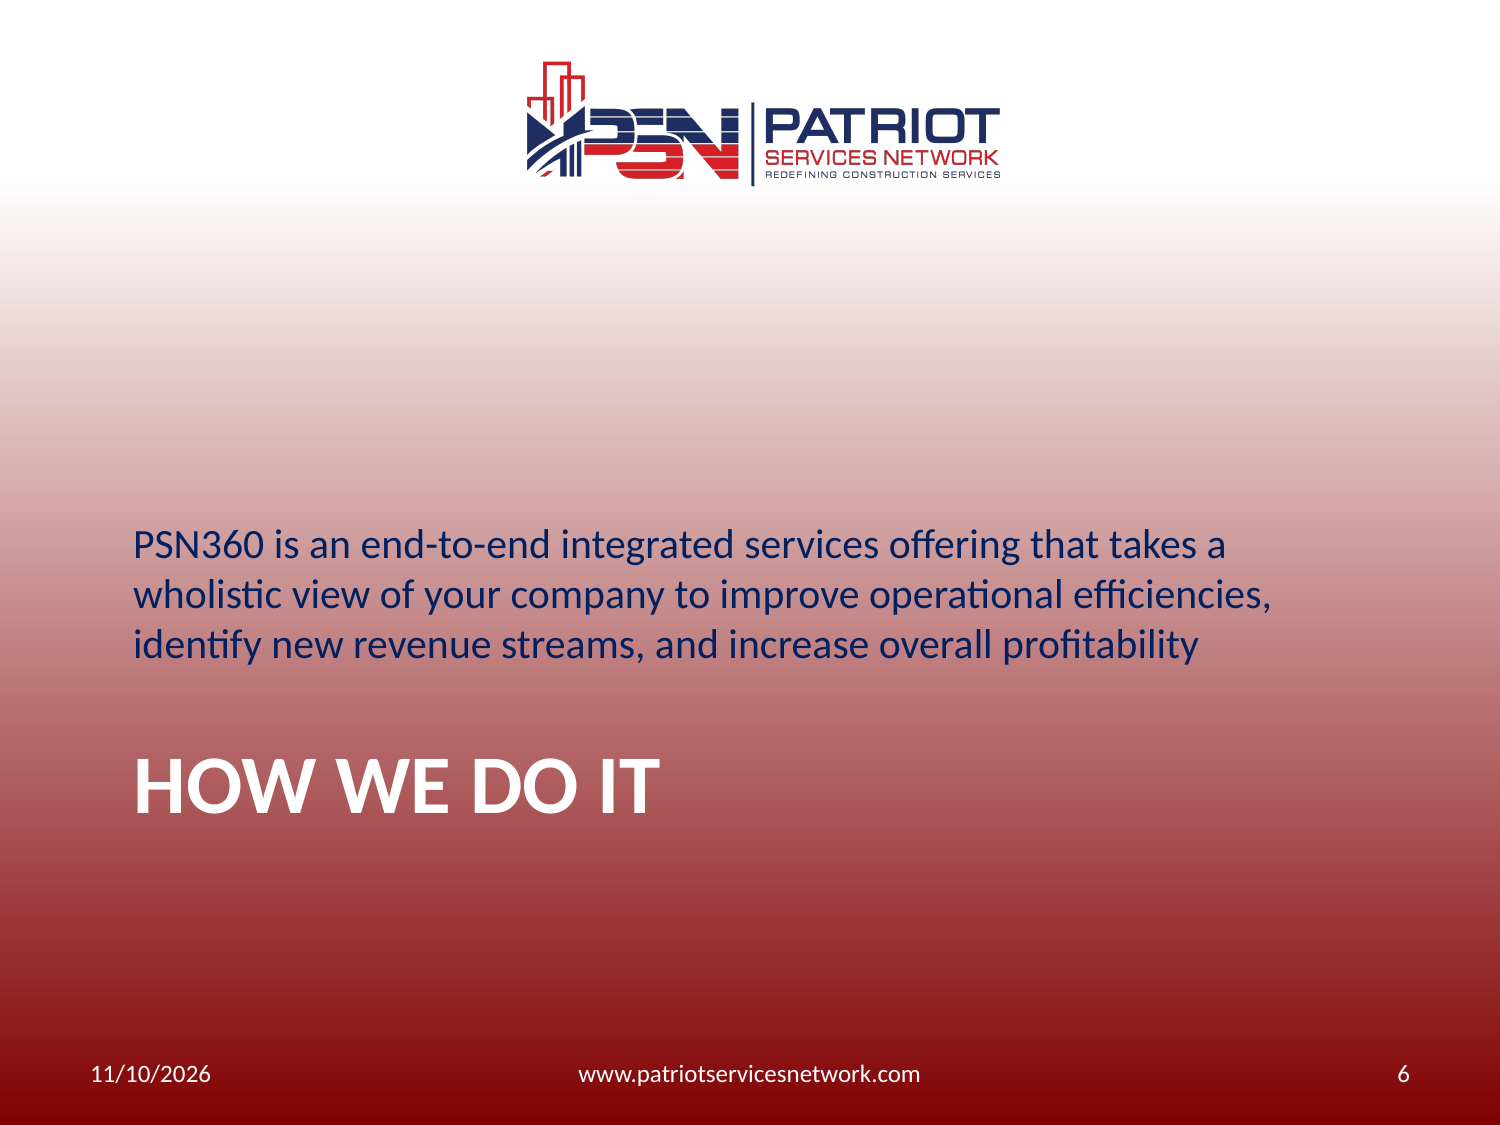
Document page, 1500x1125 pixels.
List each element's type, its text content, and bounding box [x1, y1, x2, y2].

slide_number 6 [1074, 1042, 1425, 1103]
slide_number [75, 1042, 425, 1103]
list PSN360 is an end-to-end integrated services offering that takes a wholistic view of your company to improve operational efficiencies, identify new revenue streams, and increase overall profitability [118, 428, 1394, 675]
title How we do it [118, 722, 1394, 947]
footer www.patriotservicesnetwork.com [512, 1042, 988, 1103]
picture [438, 0, 1062, 245]
